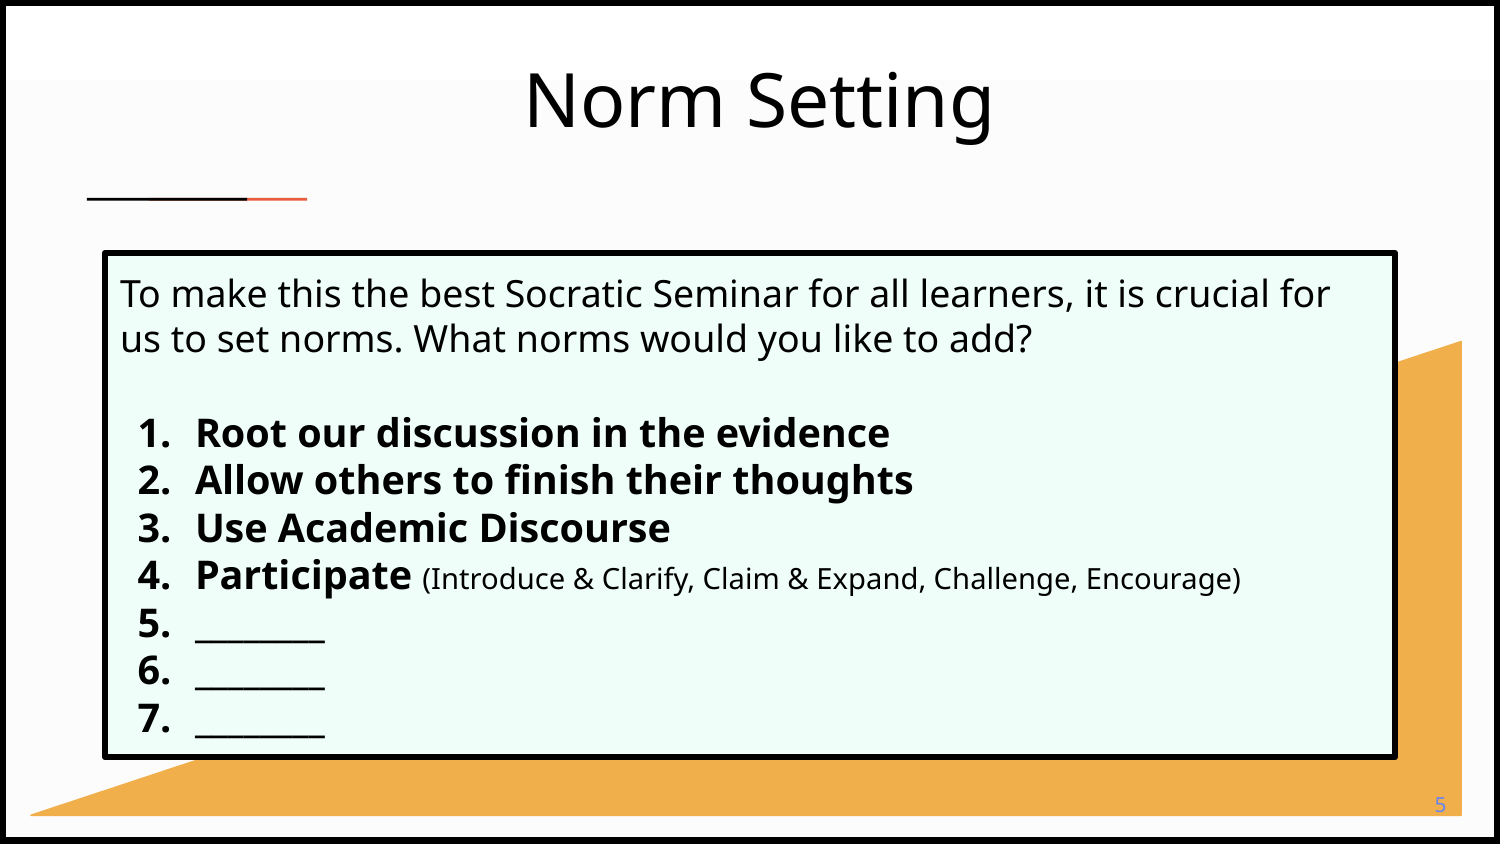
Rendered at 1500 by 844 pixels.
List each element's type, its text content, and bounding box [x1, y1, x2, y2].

text_box Norm Setting [107, 37, 1412, 194]
text_box [30, 341, 1462, 816]
text_box [0, 0, 1500, 844]
slide_number ‹#› [1371, 787, 1462, 825]
text_box To make this the best Socratic Seminar for all learners, it is crucial for us to set norms. What norms would you like to add? Root our discussion in the evidence Allow others to finish their thoughts Use Academic Discourse Participate (Introduce & Clarify, Claim & Expand, Challenge, Encourage) ________ ________ ________ [105, 252, 1395, 758]
